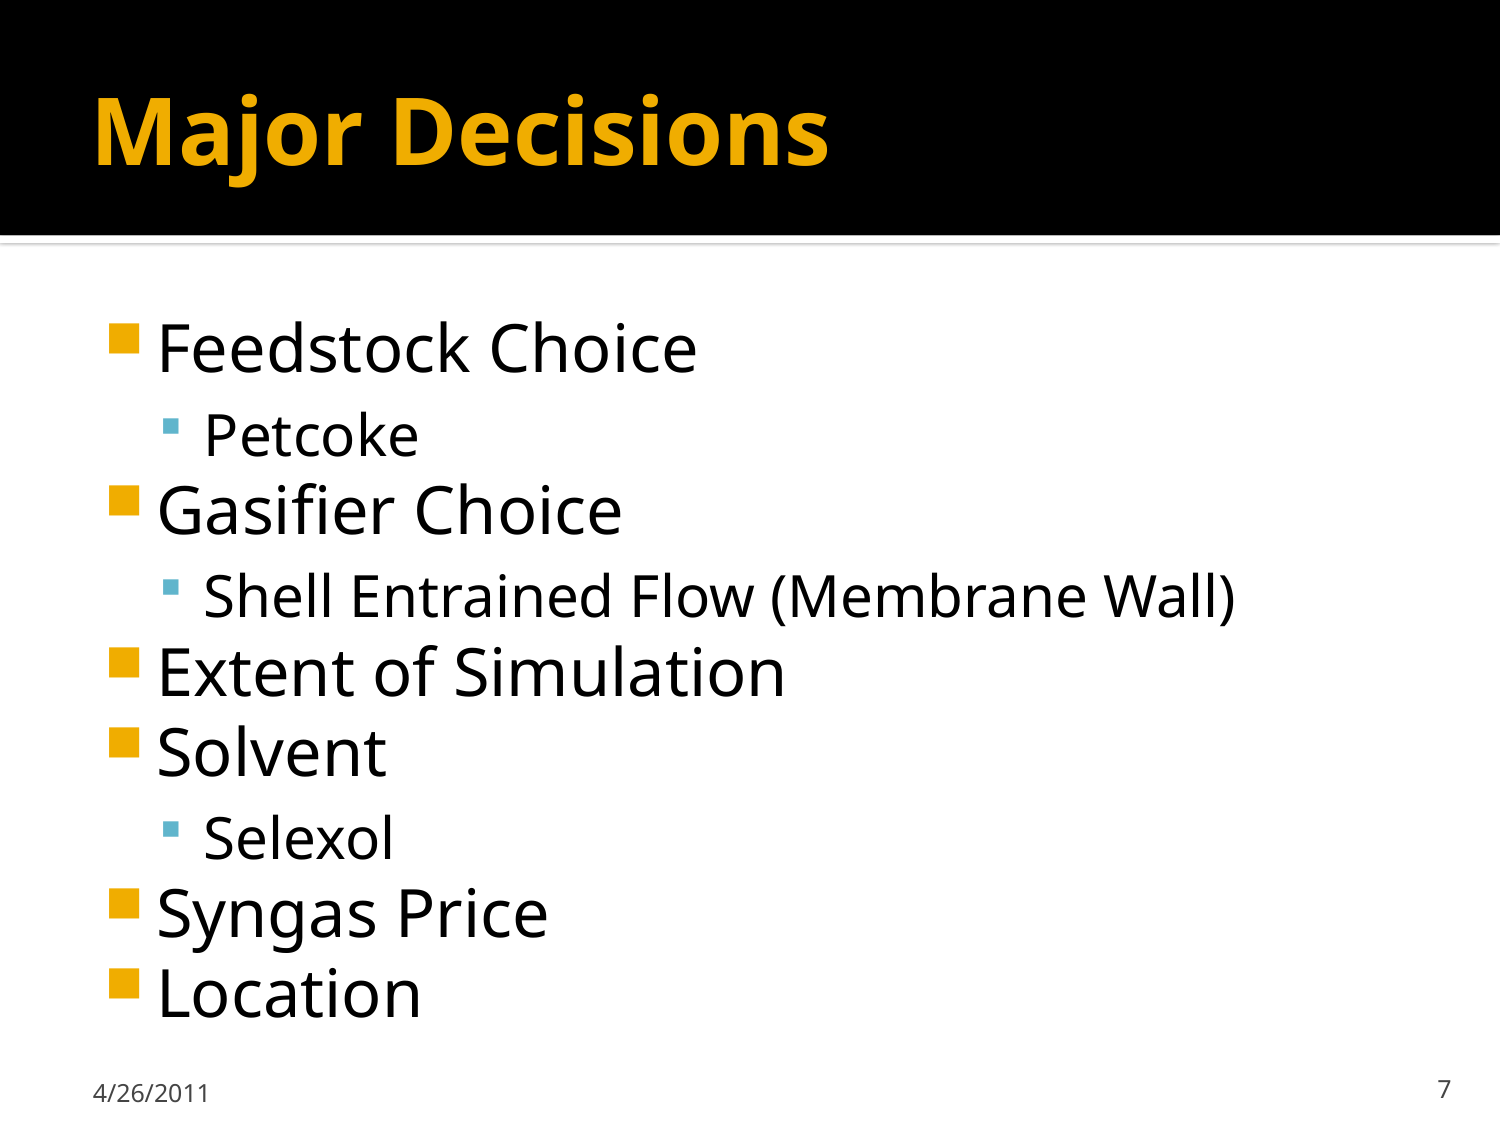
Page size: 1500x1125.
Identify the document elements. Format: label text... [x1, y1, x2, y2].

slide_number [75, 1062, 425, 1108]
slide_number 7 [1345, 1062, 1467, 1108]
list Feedstock Choice Petcoke Gasifier Choice Shell Entrained Flow (Membrane Wall) Extent of Simulation Solvent Selexol Syngas Price Location [75, 291, 1425, 1050]
title Major Decisions [75, 25, 1425, 231]
